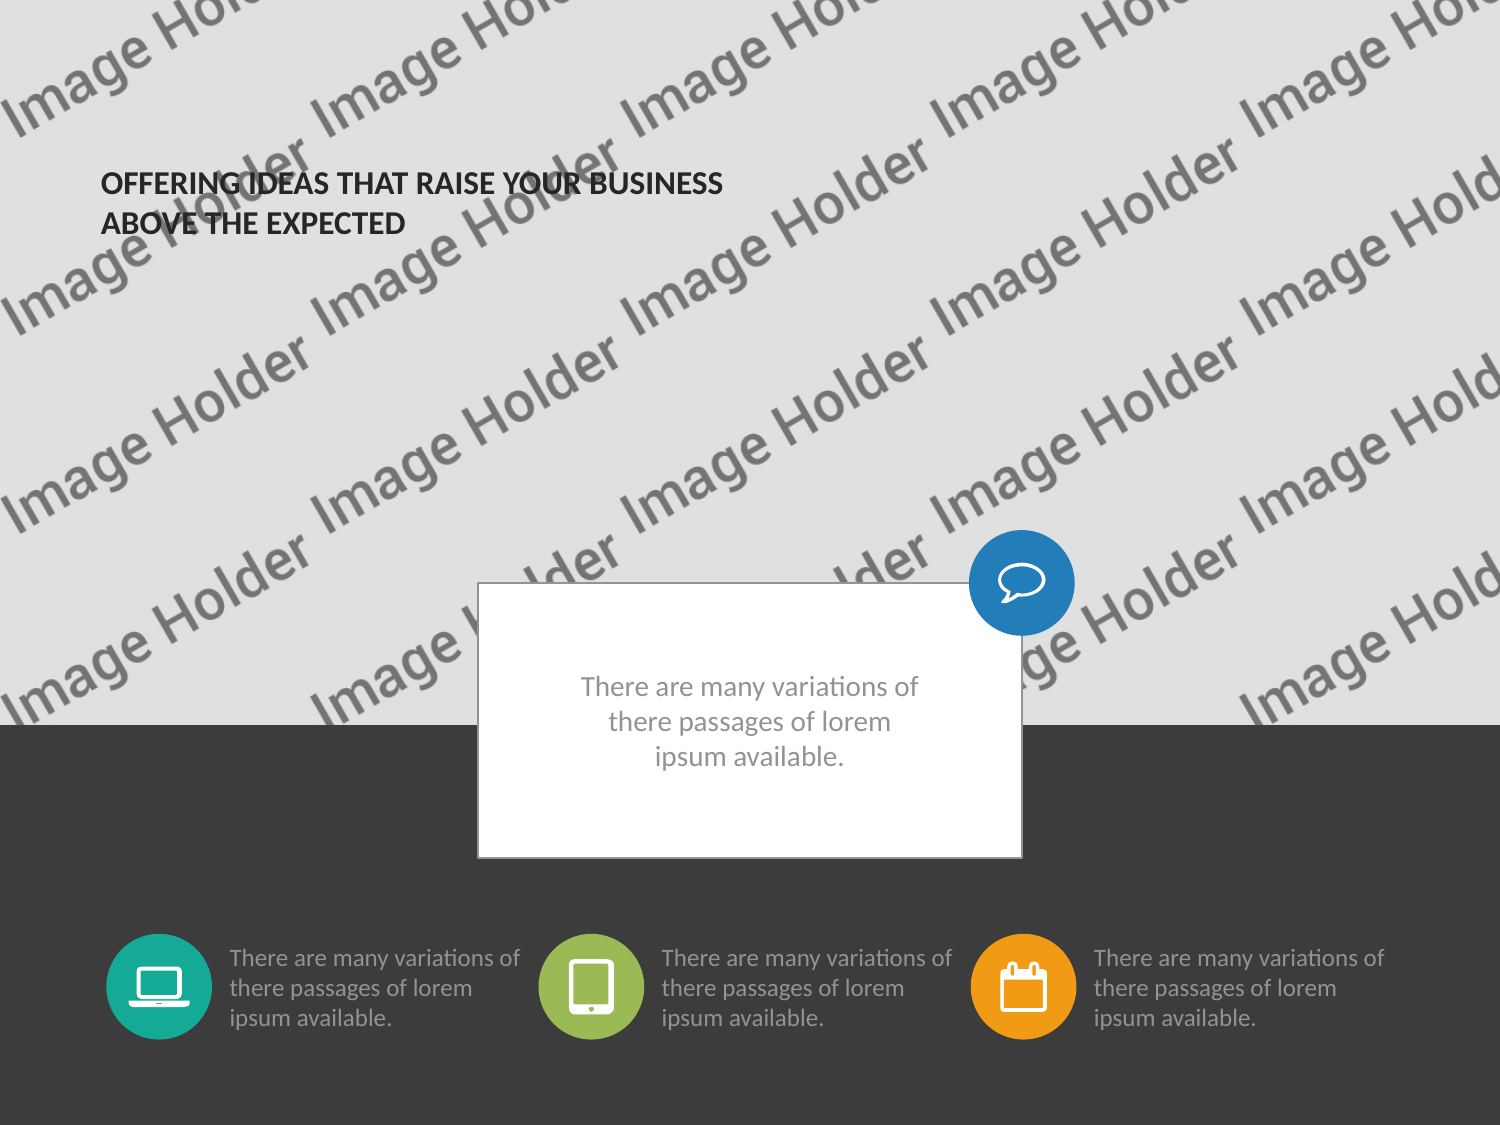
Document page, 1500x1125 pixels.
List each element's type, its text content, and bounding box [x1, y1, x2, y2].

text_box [106, 933, 213, 1040]
text_box There are many variations of there passages of lorem ipsum available. [558, 735, 942, 780]
text_box There are many variations of there passages of lorem ipsum available. [214, 933, 537, 1039]
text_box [538, 933, 645, 1040]
text_box There are many variations of there passages of lorem ipsum available. [646, 933, 969, 1039]
text_box [478, 735, 1022, 858]
text_box There are many variations of there passages of lorem ipsum available. [1079, 933, 1409, 1039]
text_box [968, 529, 1075, 636]
picture [0, 0, 1500, 726]
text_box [970, 933, 1077, 1040]
